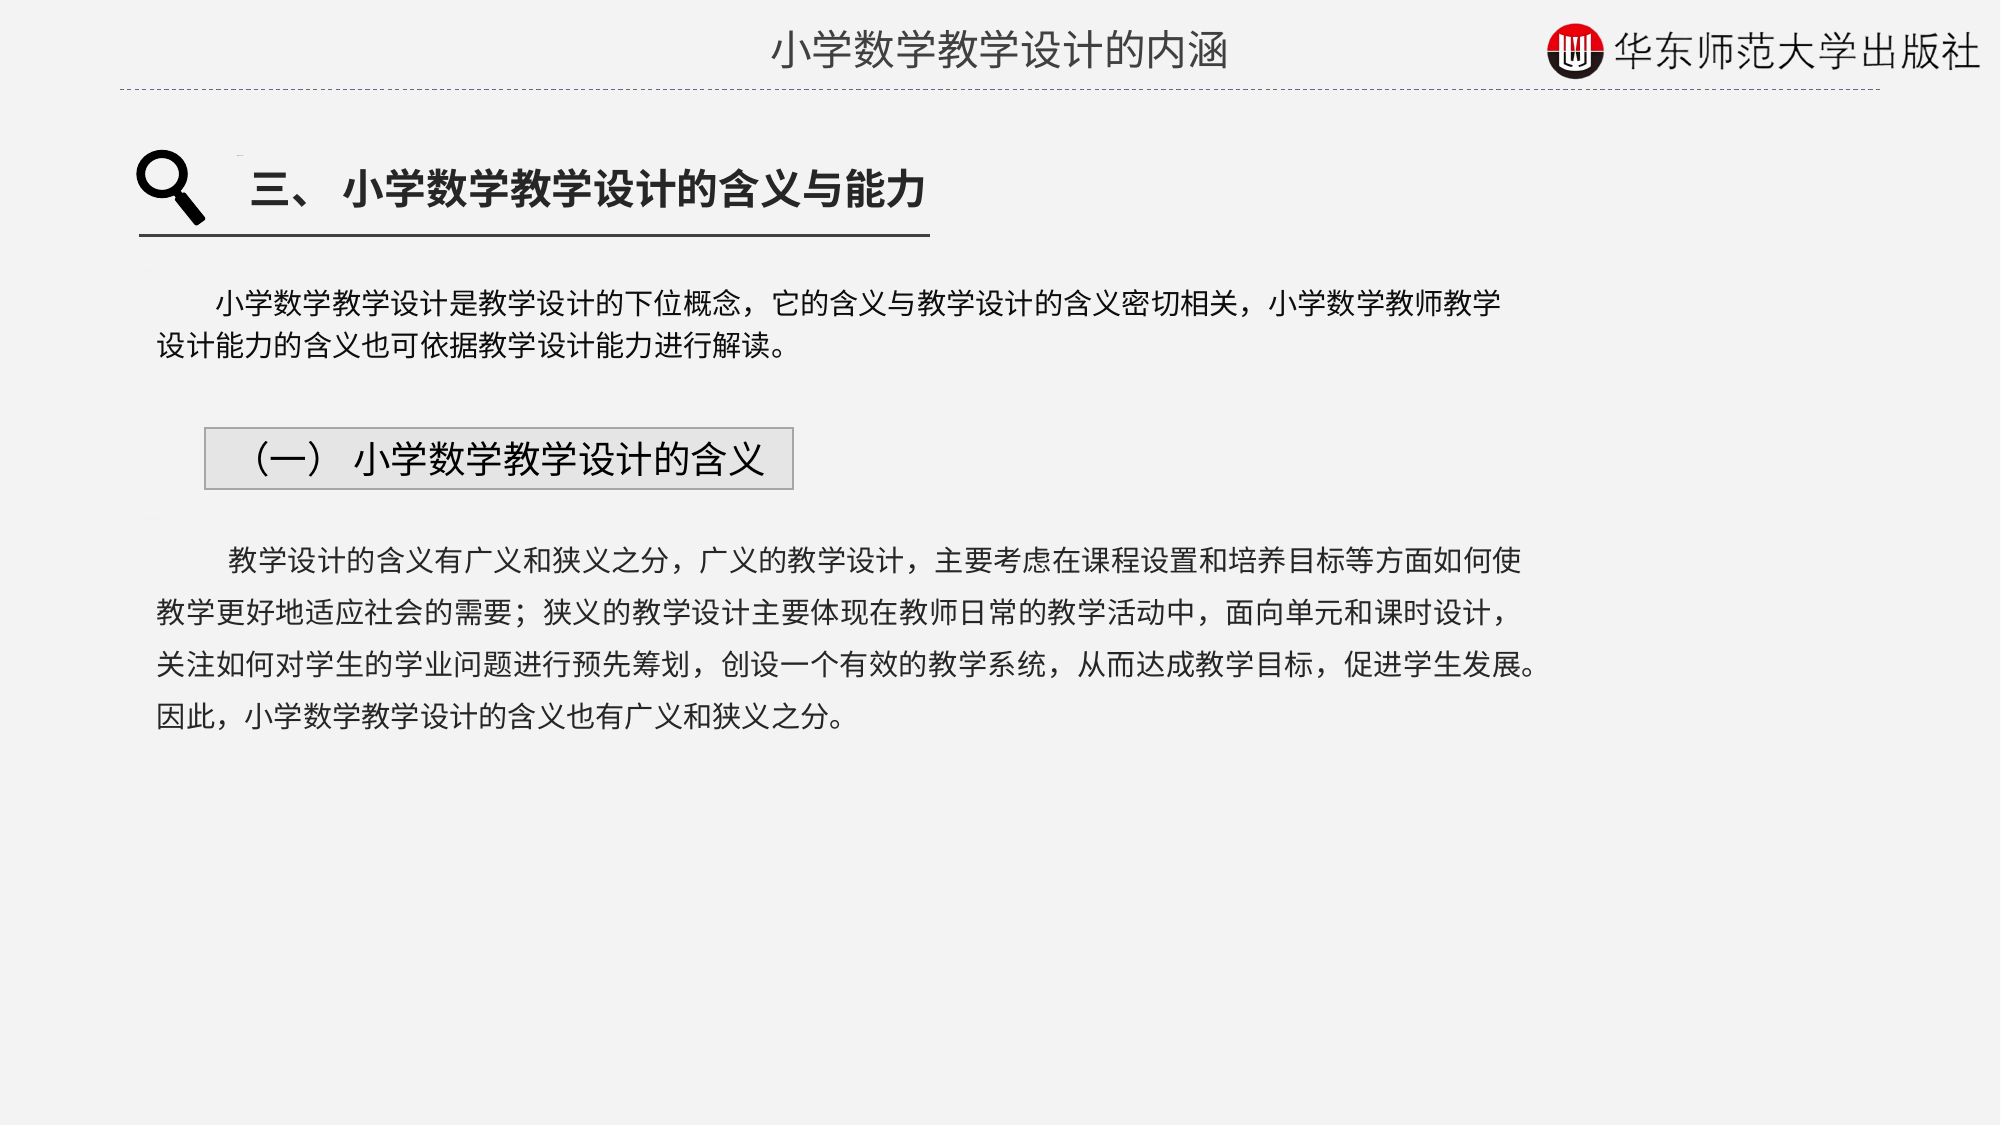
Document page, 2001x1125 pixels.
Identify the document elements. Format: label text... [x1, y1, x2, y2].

text_box 小学数学教学设计的内涵 [680, 23, 1320, 74]
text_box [1536, 13, 1989, 83]
text_box 小学数学教学设计是教学设计的下位概念，它的含义与教学设计的含义密切相关，小学数学教师教学设计能力的含义也可依据教学设计能力进行解读。 [142, 270, 1537, 370]
text_box [135, 148, 207, 227]
text_box 三、 小学数学教学设计的含义与能力 [235, 155, 981, 221]
text_box （一） 小学数学教学设计的含义 [204, 427, 794, 490]
text_box 教学设计的含义有广义和狭义之分，广义的教学设计，主要考虑在课程设置和培养目标等方面如何使教学更好地适应社会的需要；狭义的教学设计主要体现在教师日常的教学活动中，面向单元和课时设计，关注如何对学生的学业问题进行预先筹划，创设一个有效的教学系统，从而达成教学目标，促进学生发展。因此，小学数学教学设计的含义也有广义和狭义之分。 [142, 517, 1537, 741]
